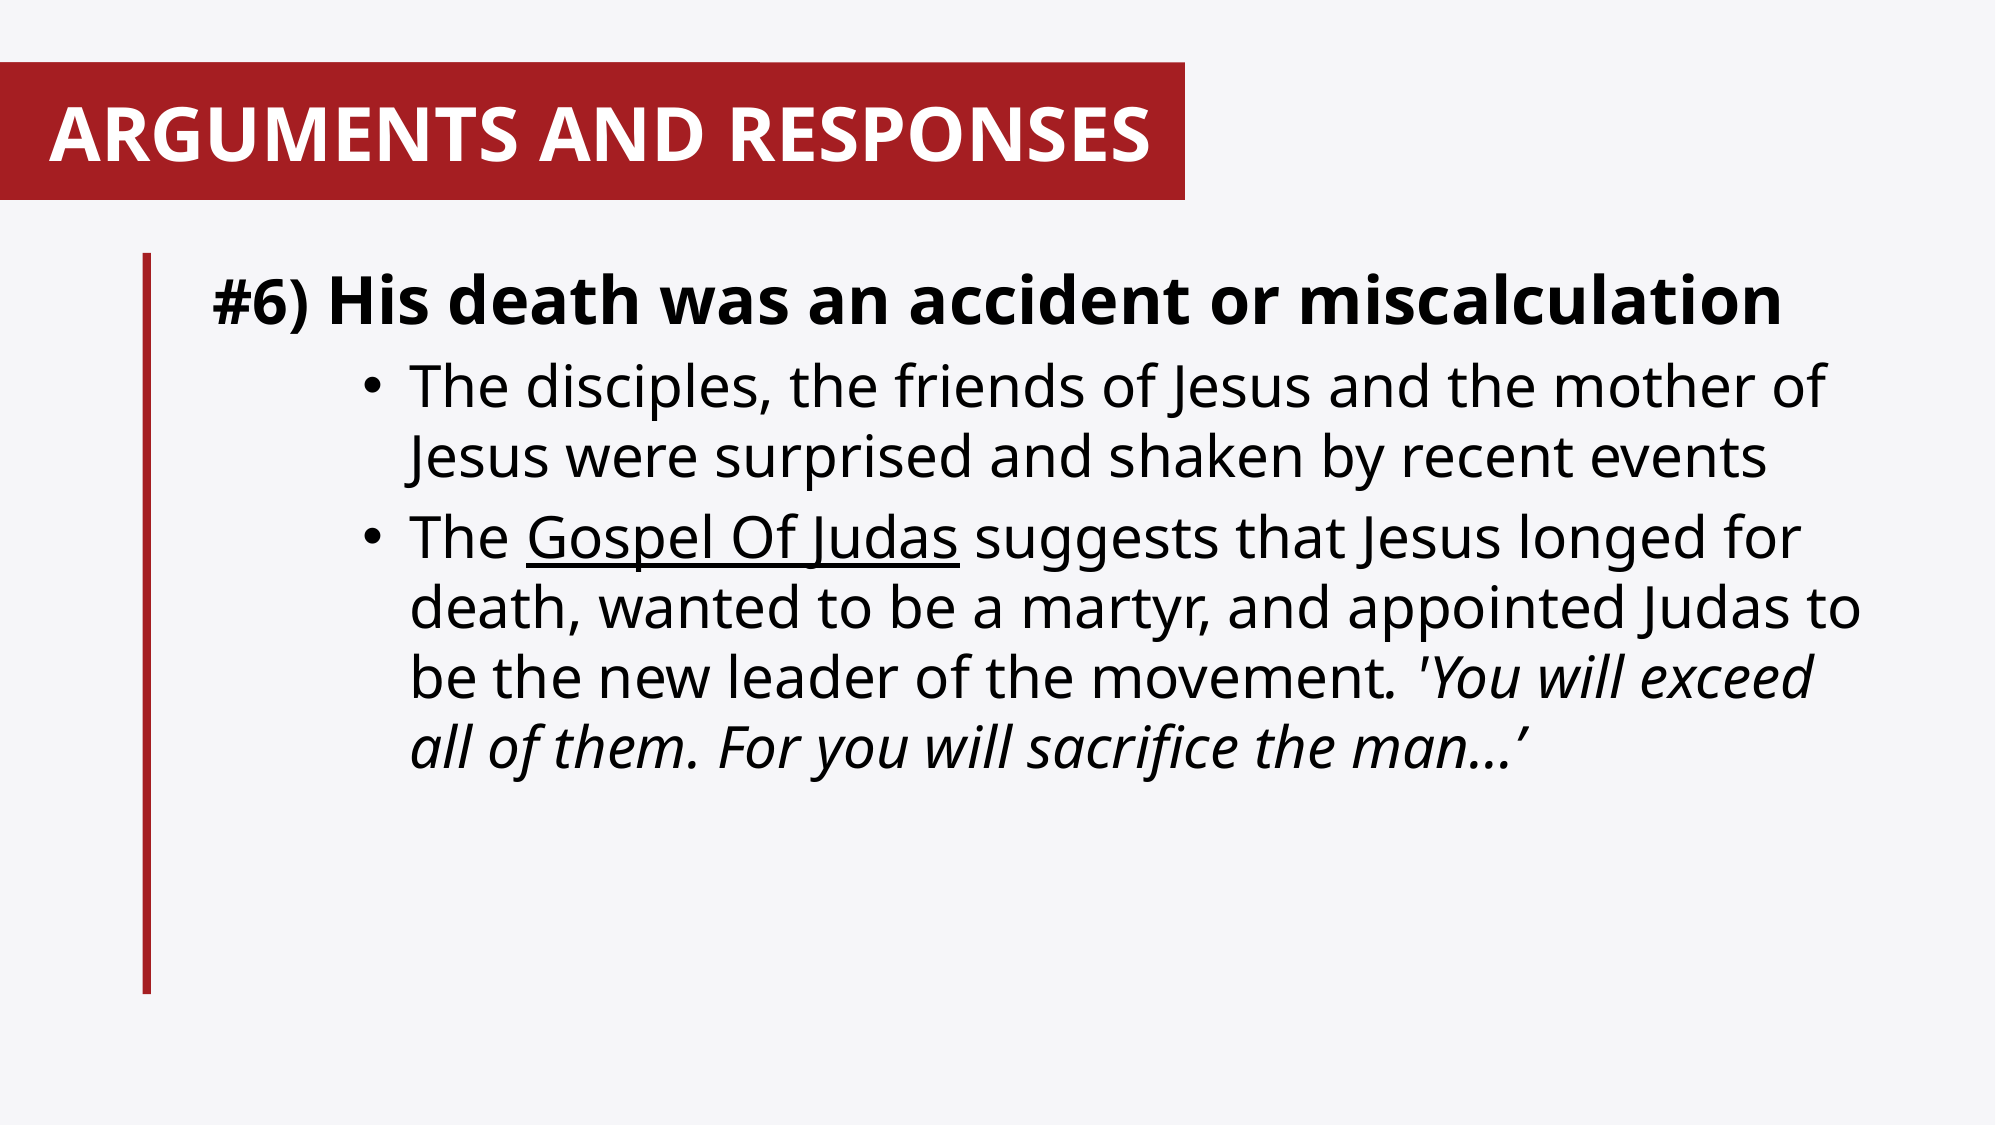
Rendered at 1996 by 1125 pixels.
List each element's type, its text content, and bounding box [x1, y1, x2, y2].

text_box ARGUMENTS AND RESPONSES [0, 62, 1185, 200]
subtitle #6) His death was an accident or miscalculation The disciples, the friends of Jesus and the mother of Jesus were surprised and shaken by recent events The Gospel Of Judas suggests that Jesus longed for death, wanted to be a martyr, and appointed Judas to be the new leader of the movement. 'You will exceed all of them. For you will sacrifice the man…’ [197, 249, 1885, 1125]
